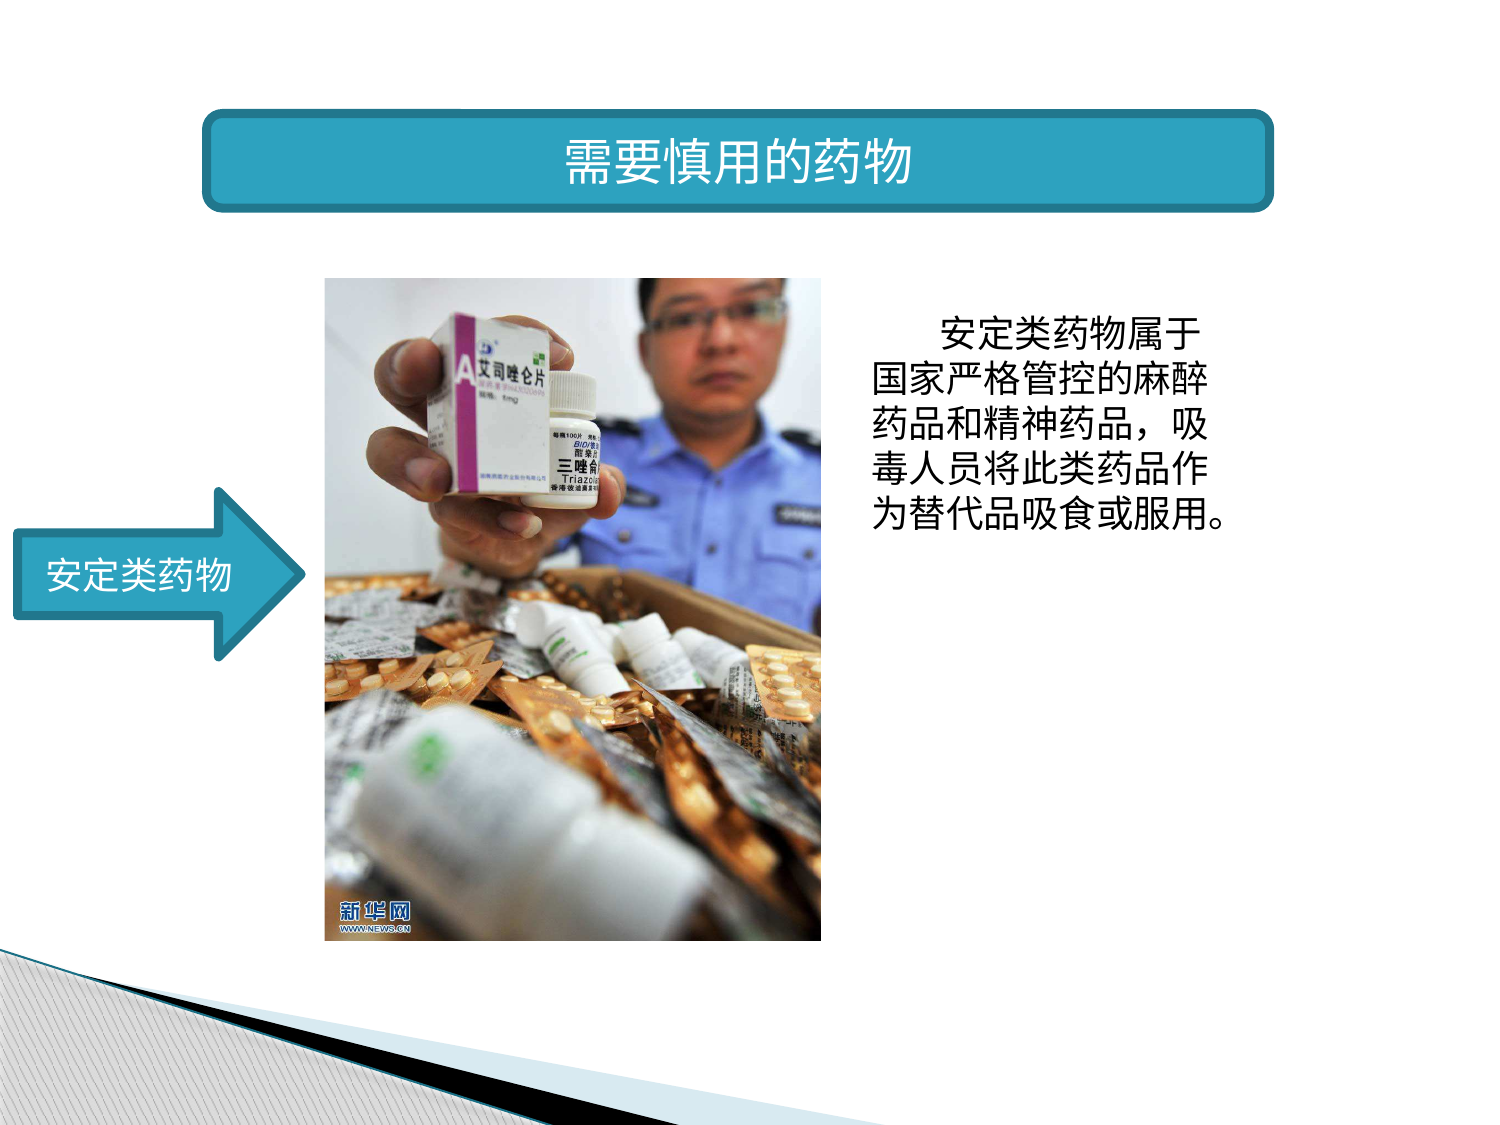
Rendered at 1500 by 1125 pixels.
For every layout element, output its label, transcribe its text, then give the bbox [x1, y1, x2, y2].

text_box 需要慎用的药物 [201, 108, 1275, 213]
picture [324, 278, 822, 941]
text_box 安定类药物 [13, 487, 306, 662]
text_box 安定类药物属于国家严格管控的麻醉药品和精神药品，吸毒人员将此类药品作为替代品吸食或服用。 [856, 302, 1235, 543]
